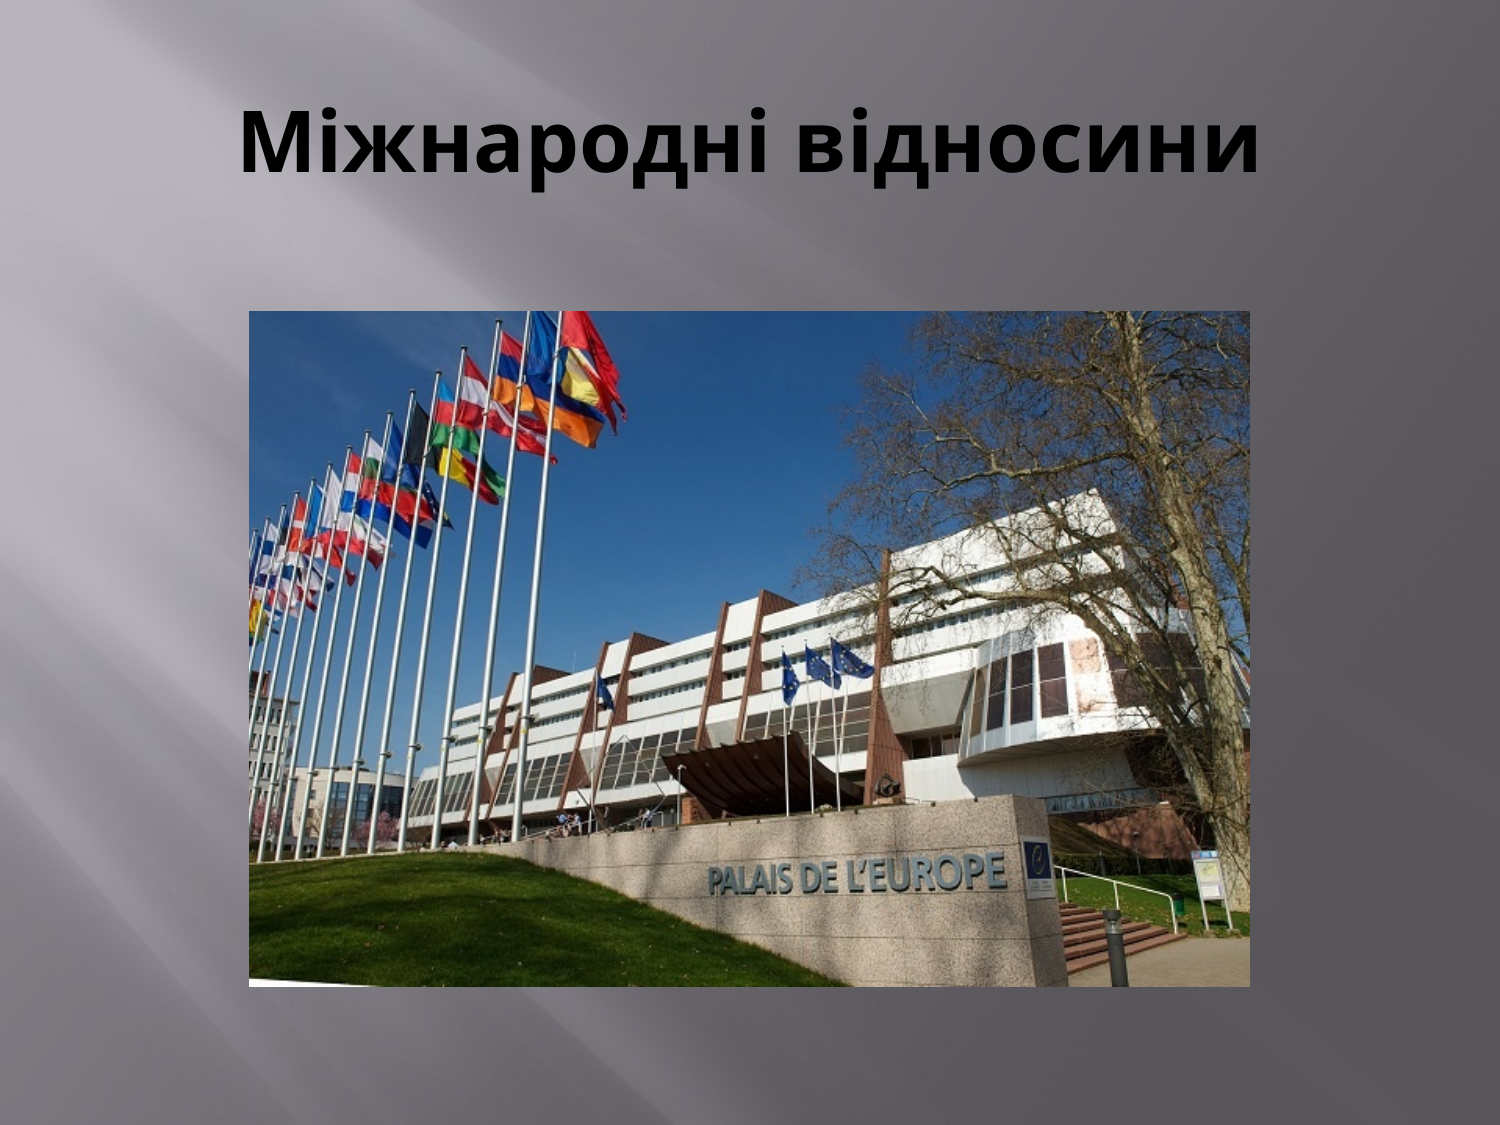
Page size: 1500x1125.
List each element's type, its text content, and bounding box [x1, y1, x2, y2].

picture [0, 0, 1500, 1125]
title Міжнародні відносини [75, 45, 1425, 233]
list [249, 310, 1251, 987]
